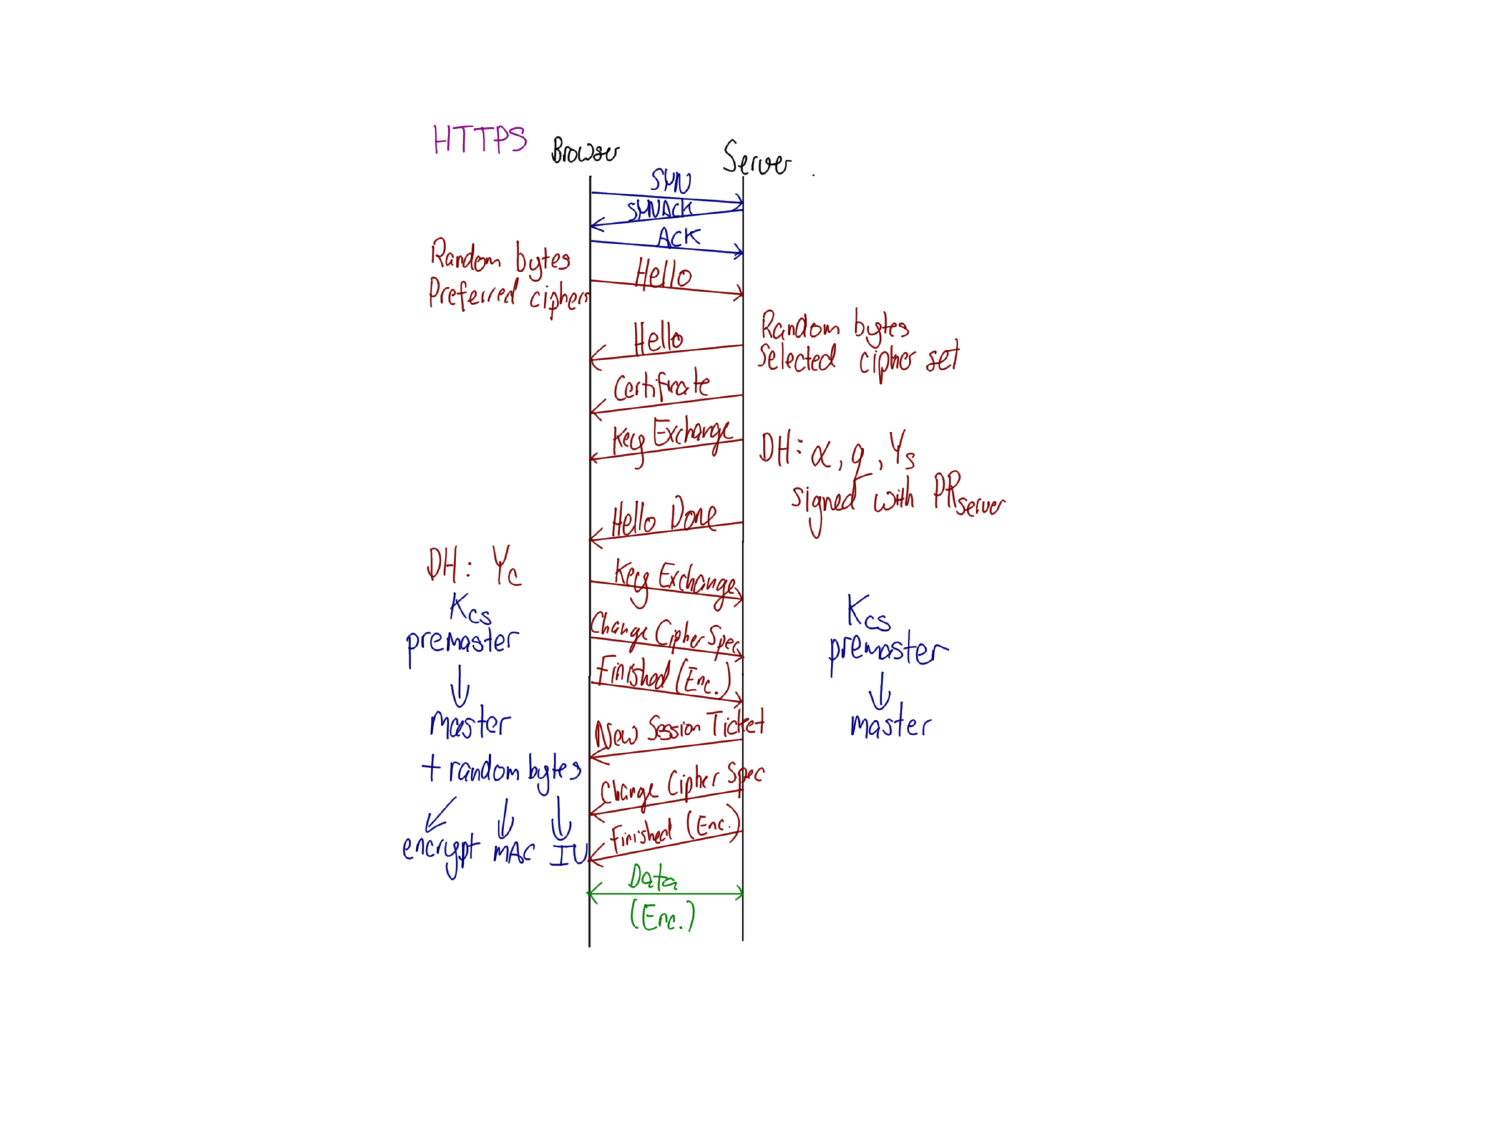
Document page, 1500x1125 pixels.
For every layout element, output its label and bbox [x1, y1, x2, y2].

picture [396, 117, 1016, 963]
